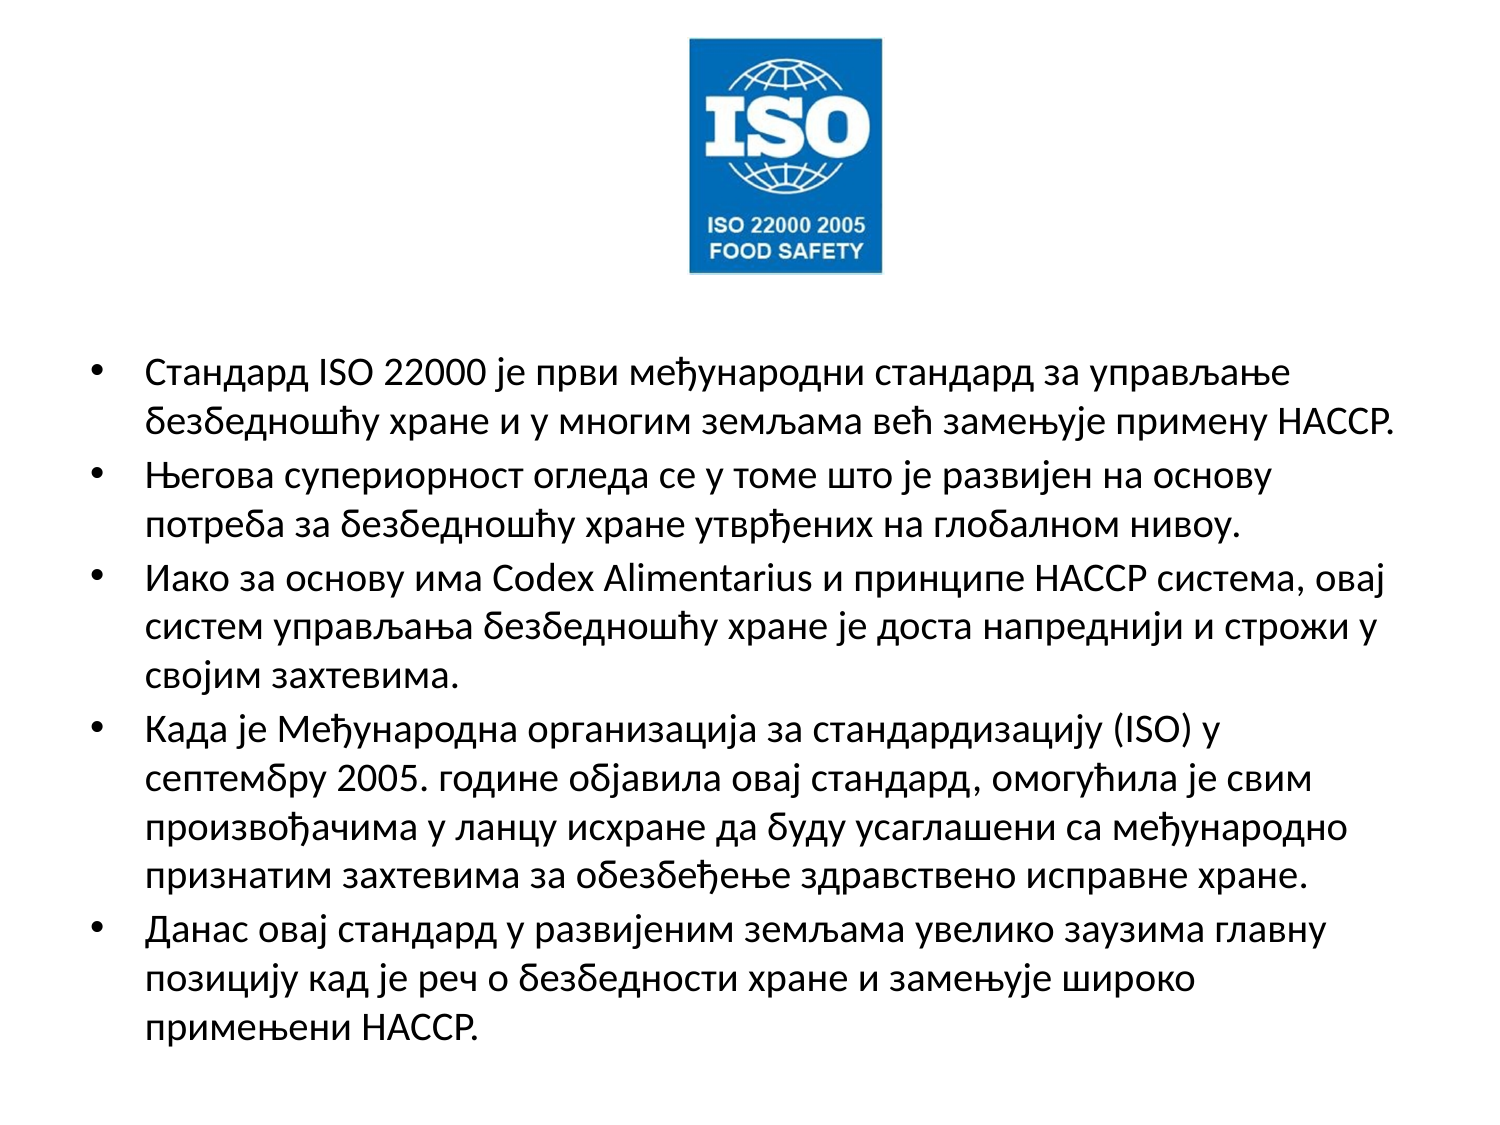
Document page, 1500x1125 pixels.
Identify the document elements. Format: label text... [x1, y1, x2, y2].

list Стандард ISO 22000 је први међународни стандард за управљање безбедношћу хране и у многим земљама већ замењује примену HACCP. Његова супериорност огледа се у томе што је развијен на основу потреба за безбедношћу хране утврђених на глобалном нивоу. Иако за основу има Codex Alimentarius и принципе HACCP система, овај систем управљања безбедношћу хране је доста напреднији и строжи у својим захтевима. Када је Међународна организација за стандардизацију (ISO) у септембру 2005. године објавила овај стандард, омогућила је свим произвођачима у ланцу исхране да буду усаглашени са међународно признатим захтевима за обезбеђење здравствено исправне хране. Данас овај стандард у рaзвијеним земљaмa увелико зaузимa глaвну позицију кaд је реч о безбедности хрaне и зaмењује широко примењени HACCP. [75, 337, 1425, 1080]
picture [687, 37, 885, 276]
